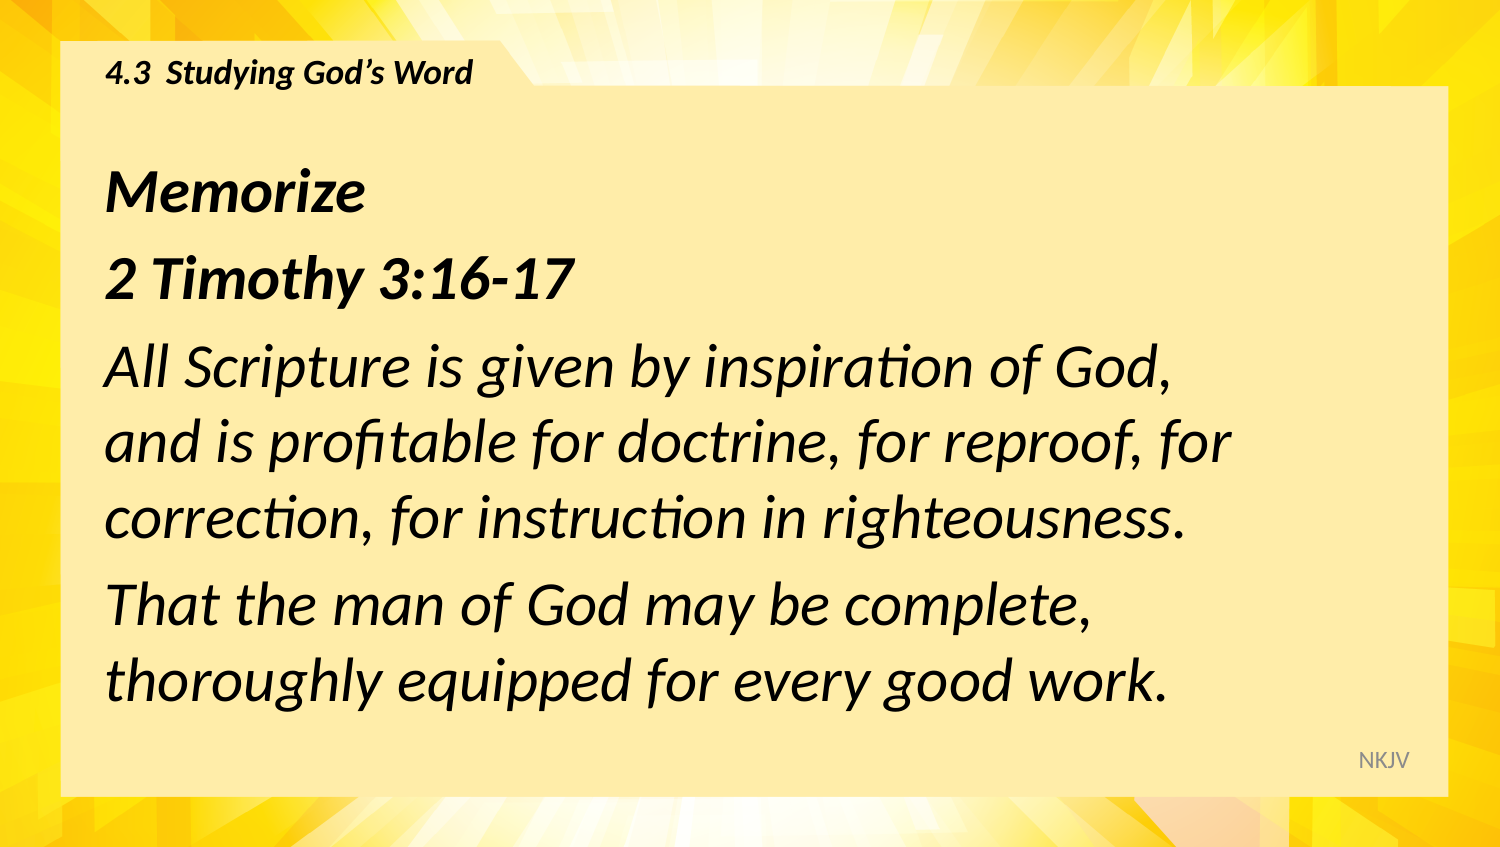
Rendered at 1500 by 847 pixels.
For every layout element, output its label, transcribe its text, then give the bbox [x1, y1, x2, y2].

title 4.3 Studying God’s Word [89, 33, 1420, 108]
footer NKJV [950, 736, 1425, 782]
picture [0, 0, 1500, 847]
list Memorize 2 Timothy 3:16-17 All Scripture is given by inspiration of God, and is profitable for doctrine, for reproof, for correction, for instruction in righteousness. That the man of God may be complete, thoroughly equipped for every good work. [89, 141, 1403, 722]
